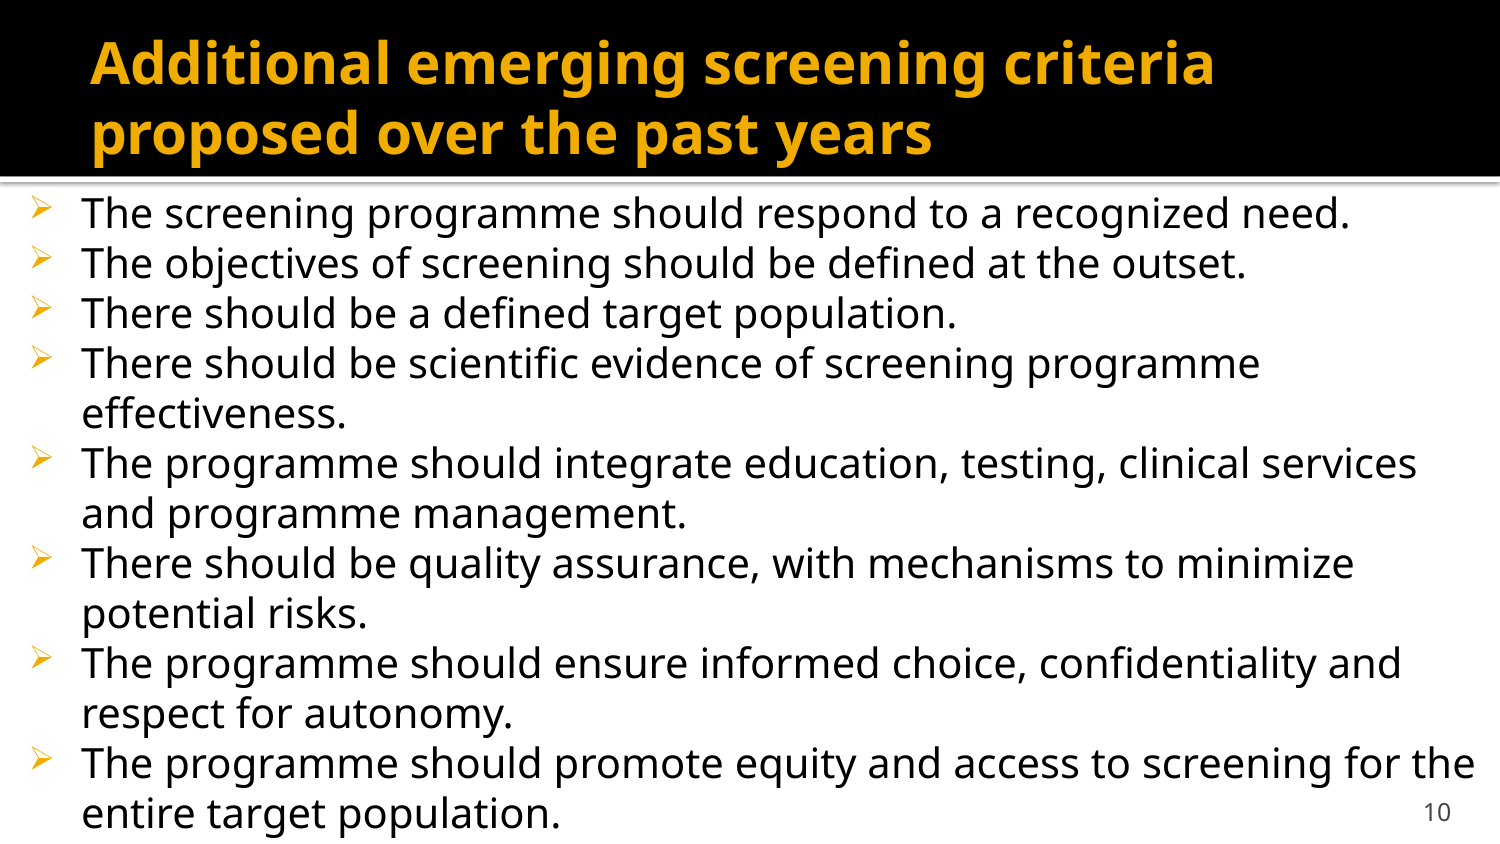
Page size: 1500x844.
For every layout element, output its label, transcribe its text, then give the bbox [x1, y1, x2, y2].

list The screening programme should respond to a recognized need. The objectives of screening should be defined at the outset. There should be a defined target population. There should be scientific evidence of screening programme effectiveness. The programme should integrate education, testing, clinical services and programme management. There should be quality assurance, with mechanisms to minimize potential risks. The programme should ensure informed choice, confidentiality and respect for autonomy. The programme should promote equity and access to screening for the entire target population. Programme evaluation should be planned from the outset. The overall benefits of screening should outweigh the harm. [0, 171, 1500, 844]
title Additional emerging screening criteria proposed over the past years [75, 19, 1425, 171]
slide_number 10 [1345, 796, 1467, 831]
